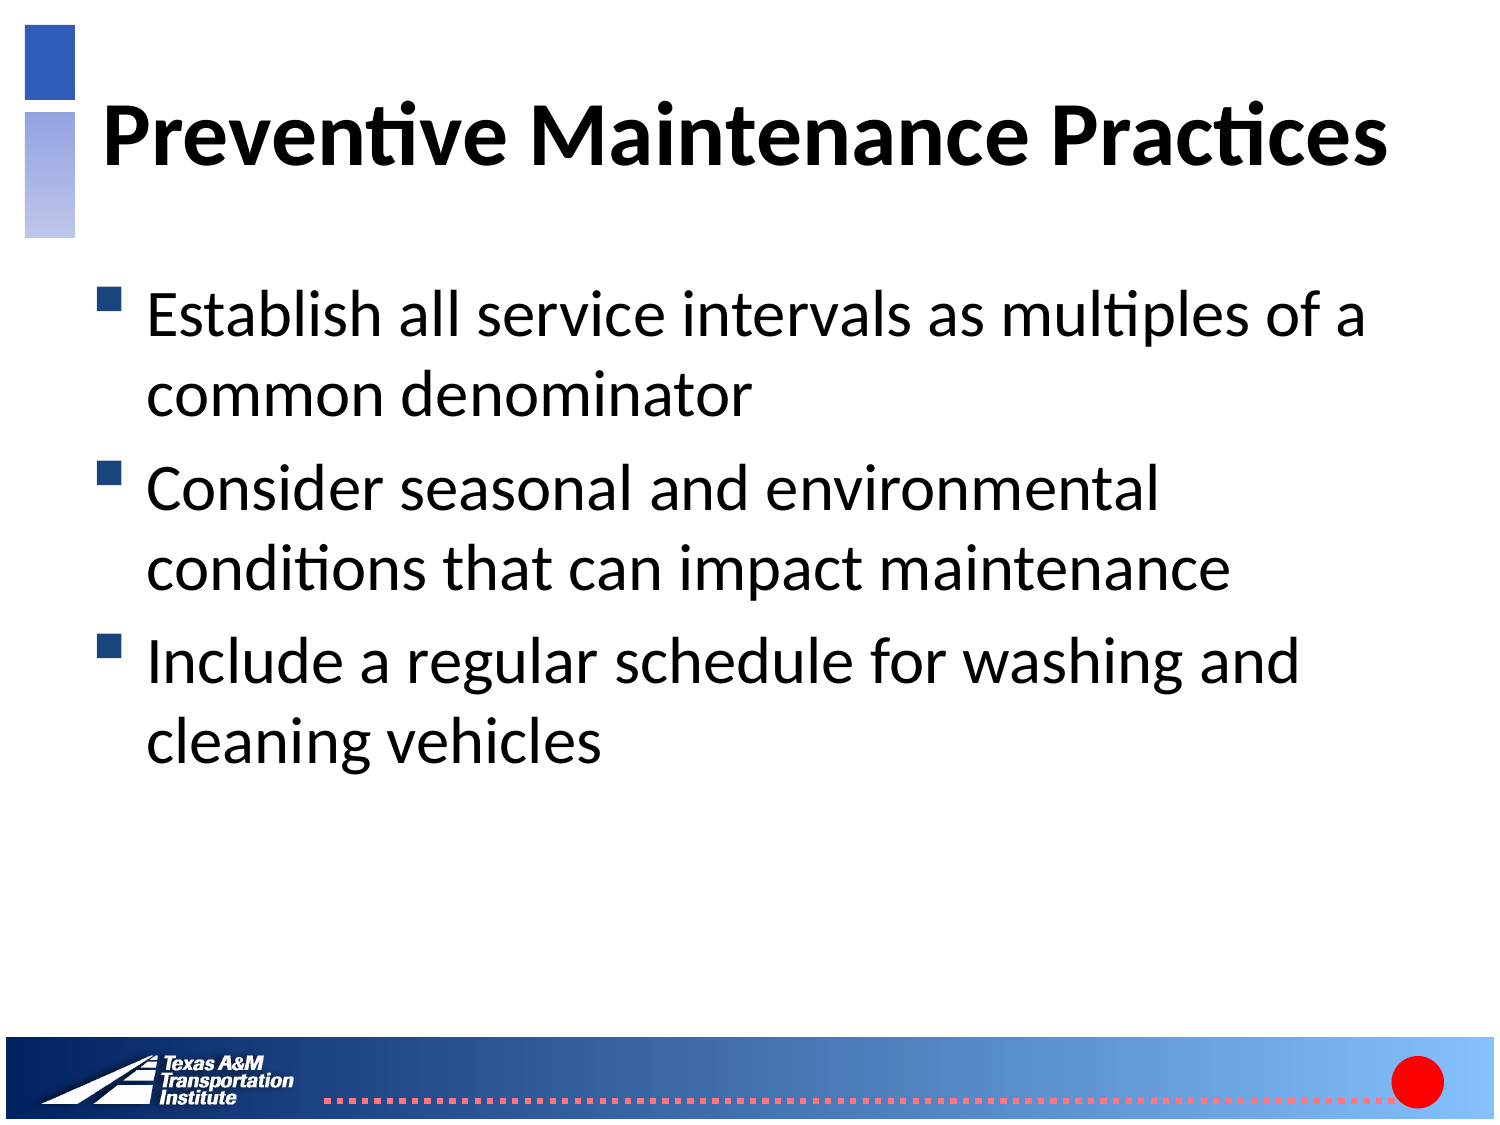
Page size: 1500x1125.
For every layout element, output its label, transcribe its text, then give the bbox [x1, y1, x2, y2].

picture [37, 1037, 300, 1125]
list Establish all service intervals as multiples of a common denominator Consider seasonal and environmental conditions that can impact maintenance Include a regular schedule for washing and cleaning vehicles [75, 262, 1425, 1000]
title Preventive Maintenance Practices [87, 24, 1425, 233]
